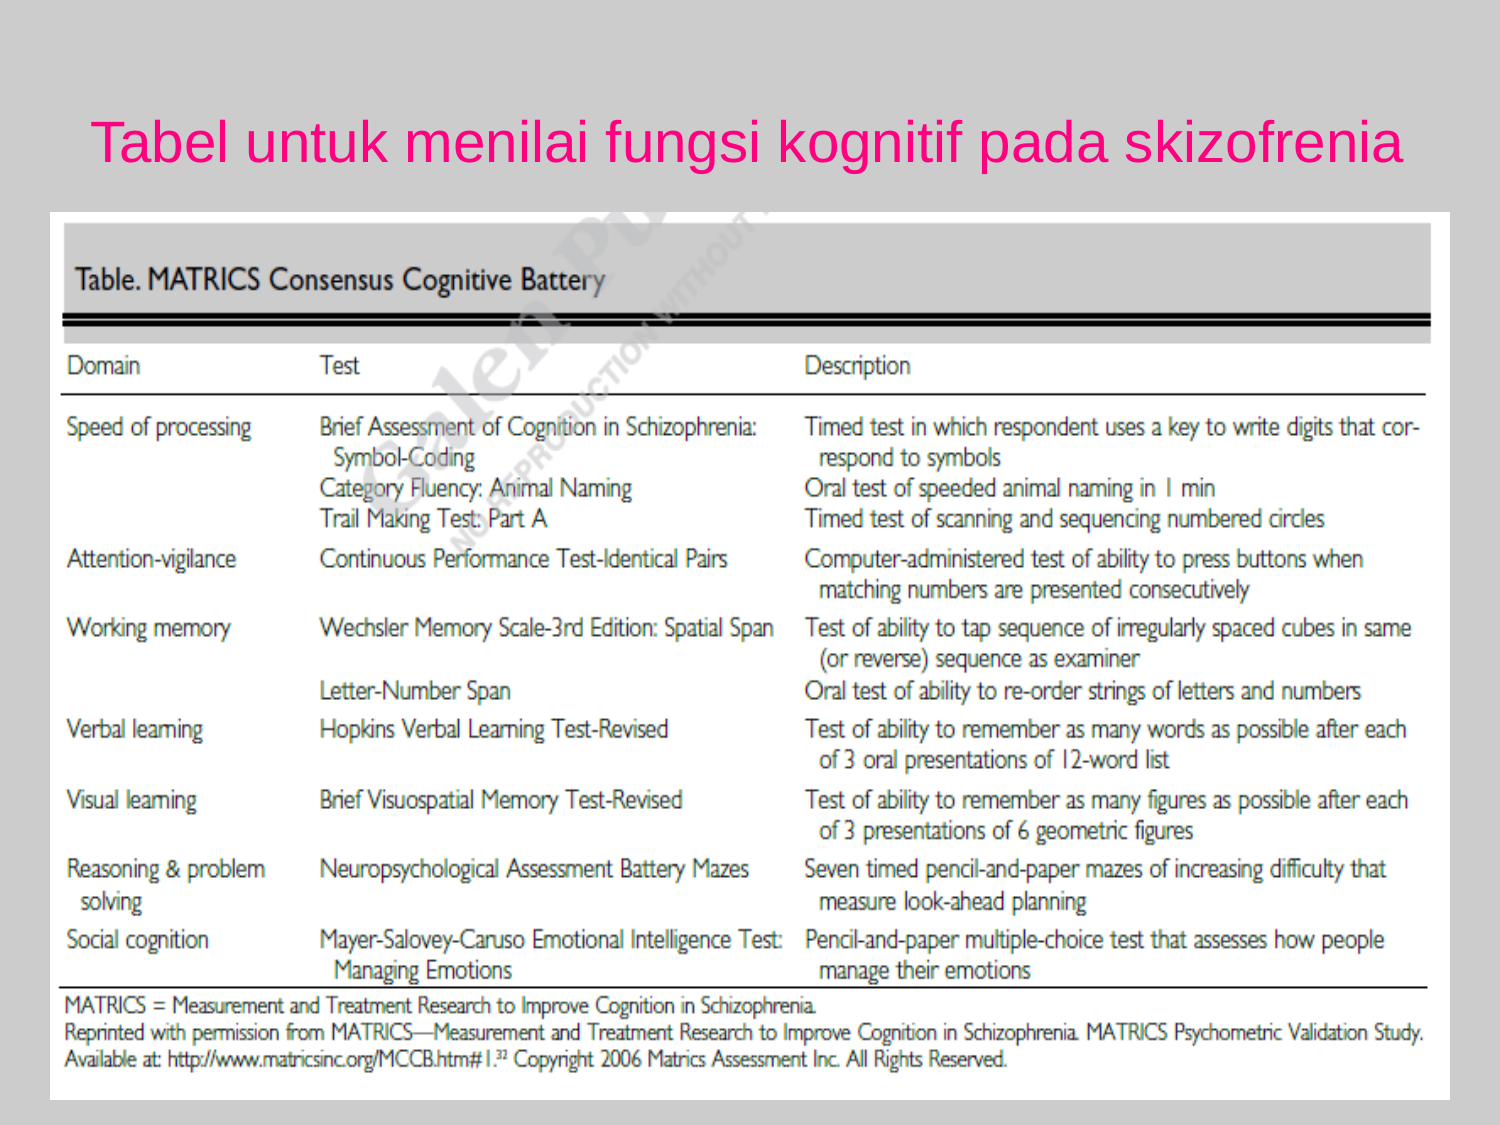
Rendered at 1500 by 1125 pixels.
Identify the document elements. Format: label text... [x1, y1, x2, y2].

title Tabel untuk menilai fungsi kognitif pada skizofrenia [74, 44, 1426, 210]
picture [49, 212, 1451, 1101]
